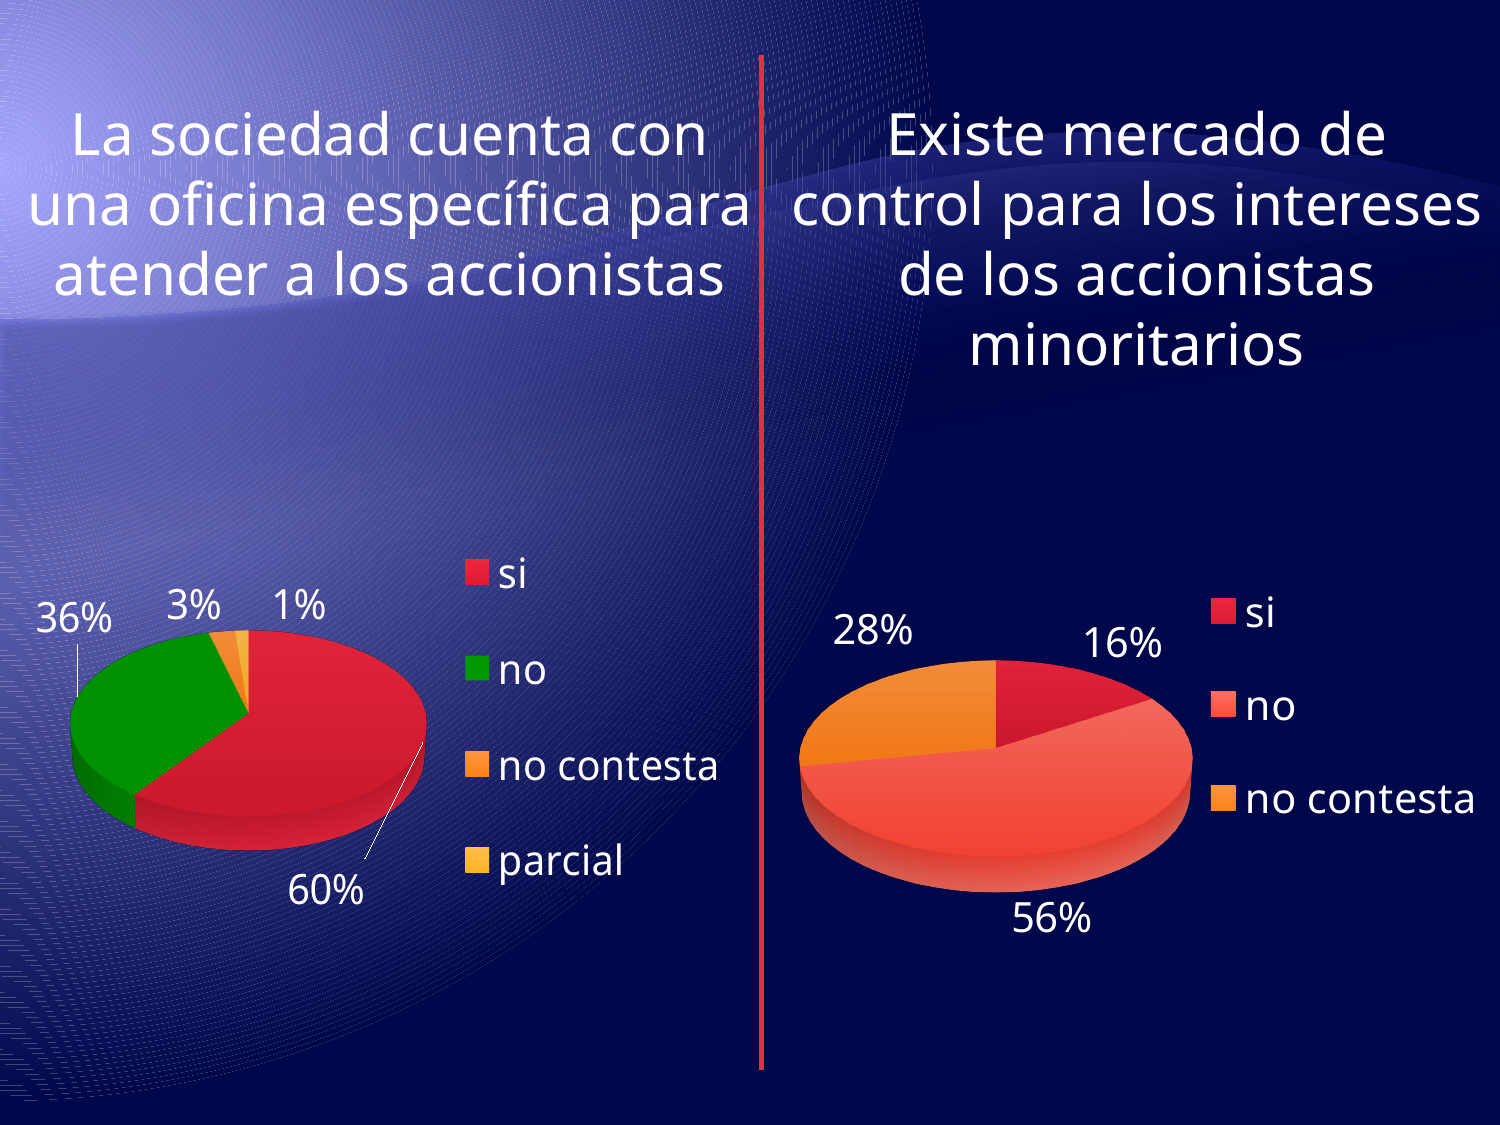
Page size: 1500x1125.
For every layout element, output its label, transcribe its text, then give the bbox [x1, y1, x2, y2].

chart [0, 408, 751, 1024]
chart [773, 385, 1500, 1024]
text_box La sociedad cuenta con una oficina específica para atender a los accionistas [0, 90, 755, 315]
text_box Existe mercado de control para los intereses de los accionistas minoritarios [773, 89, 1500, 384]
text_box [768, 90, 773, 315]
